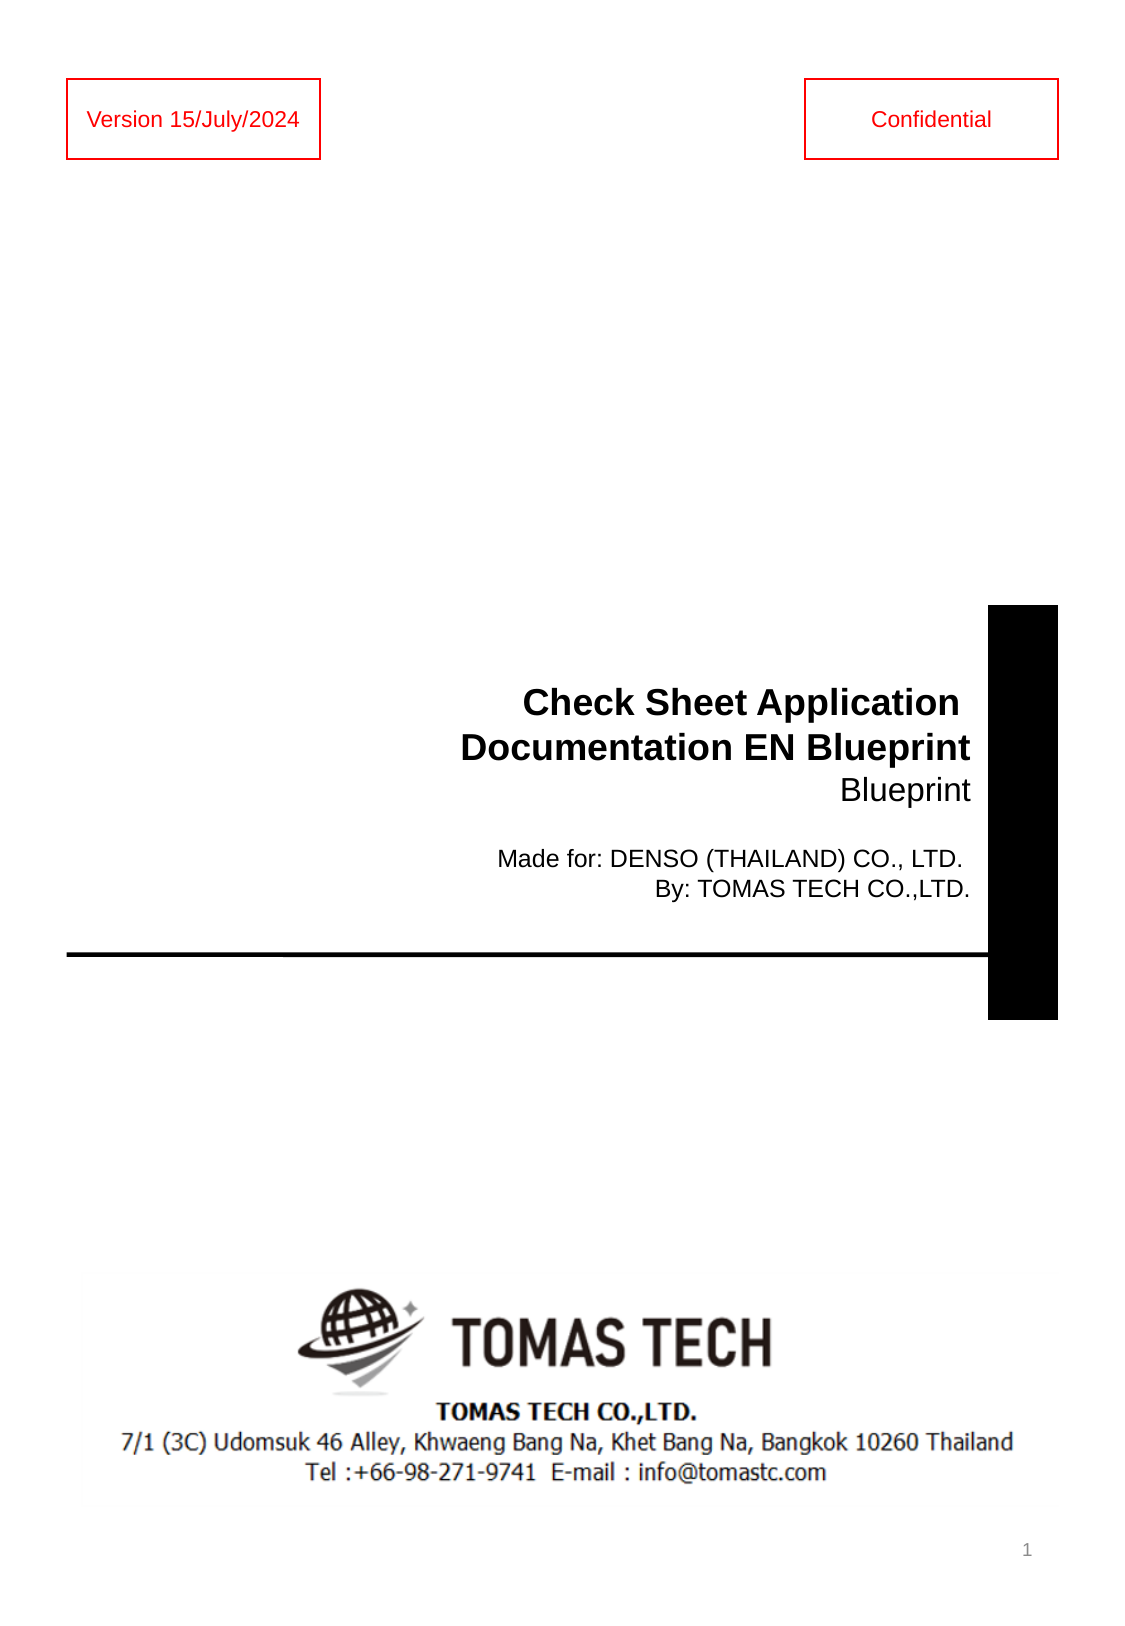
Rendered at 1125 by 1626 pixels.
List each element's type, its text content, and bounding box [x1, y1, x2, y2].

text_box Confidential [804, 78, 1059, 160]
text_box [66, 604, 1059, 1021]
text_box Version 15/July/2024 [66, 78, 321, 160]
slide_number 1 [794, 1507, 1048, 1593]
picture [81, 1272, 1059, 1507]
